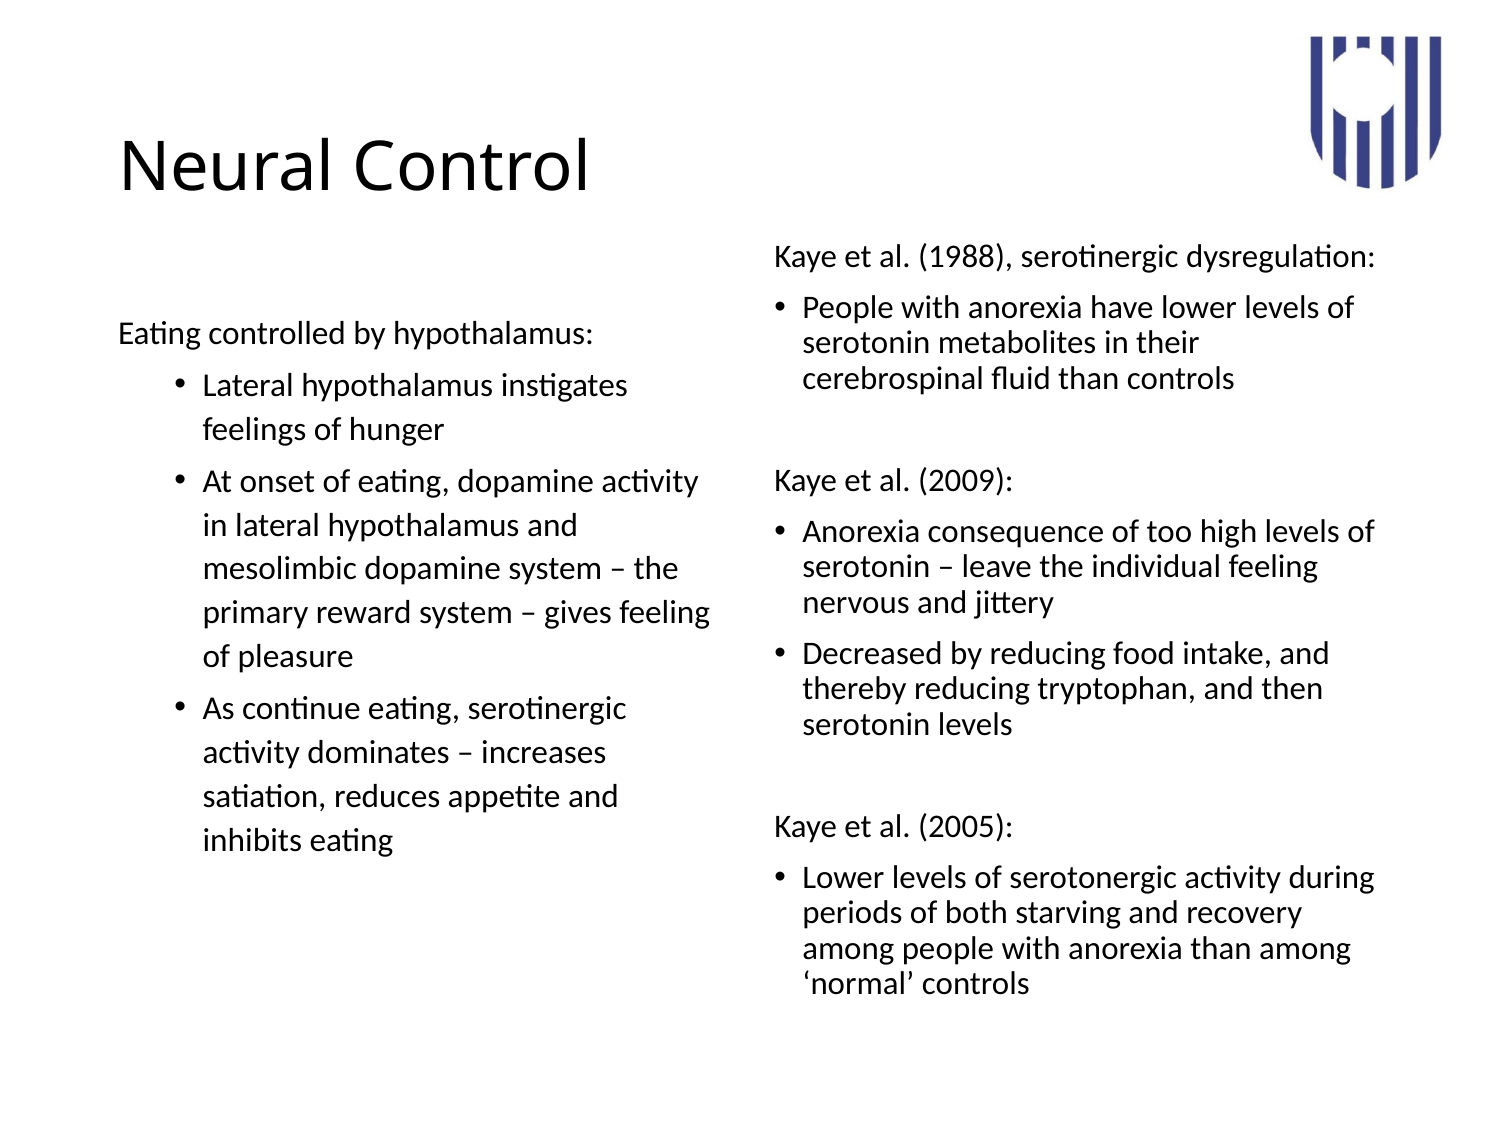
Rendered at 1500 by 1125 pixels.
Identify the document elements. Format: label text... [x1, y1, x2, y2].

title Neural Control [103, 59, 1397, 278]
list Kaye et al. (1988), serotinergic dysregulation: People with anorexia have lower levels of serotonin metabolites in their cerebrospinal fluid than controls Kaye et al. (2009): Anorexia consequence of too high levels of serotonin – leave the individual feeling nervous and jittery Decreased by reducing food intake, and thereby reducing tryptophan, and then serotonin levels Kaye et al. (2005): Lower levels of serotonergic activity during periods of both starving and recovery among people with anorexia than among ‘normal’ controls [759, 231, 1397, 1014]
list Eating controlled by hypothalamus: Lateral hypothalamus instigates feelings of hunger At onset of eating, dopamine activity in lateral hypothalamus and mesolimbic dopamine system – the primary reward system – gives feeling of pleasure As continue eating, serotinergic activity dominates – increases satiation, reduces appetite and inhibits eating [103, 299, 741, 1014]
picture [1257, 0, 1496, 237]
